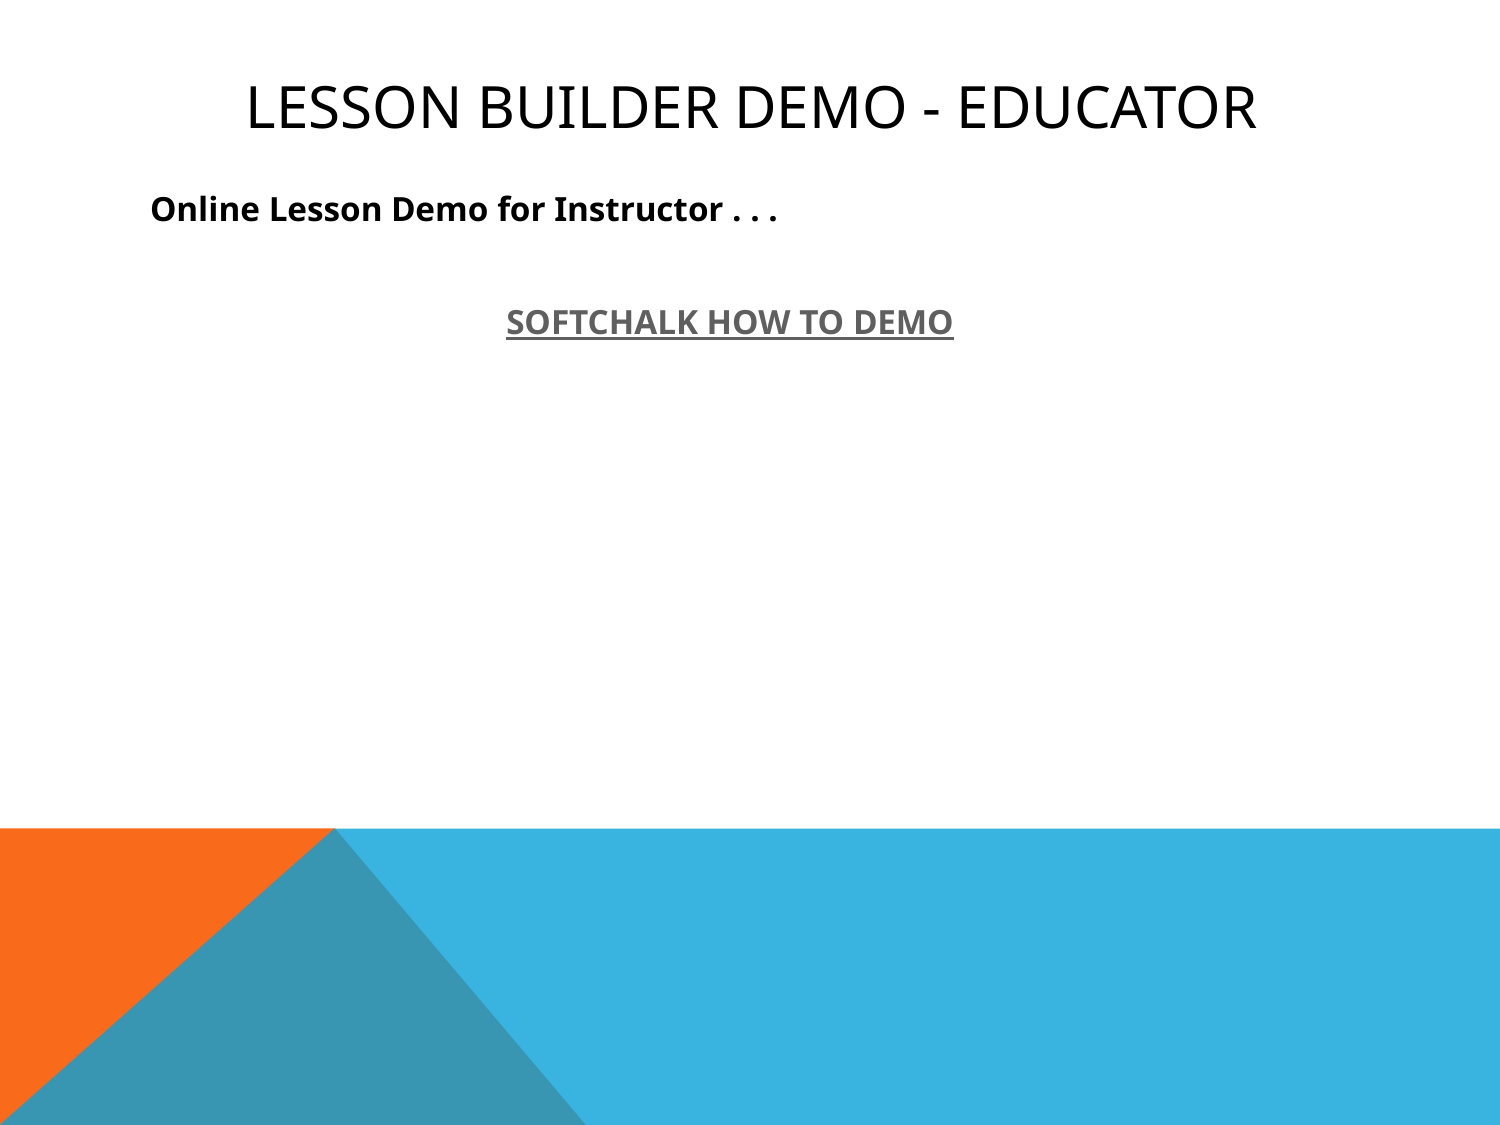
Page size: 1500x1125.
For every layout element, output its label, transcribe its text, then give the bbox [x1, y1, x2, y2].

title Lesson builder demo - educator [135, 60, 1369, 150]
list Online Lesson Demo for Instructor . . . SOFTCHALK HOW TO DEMO [135, 180, 1369, 768]
